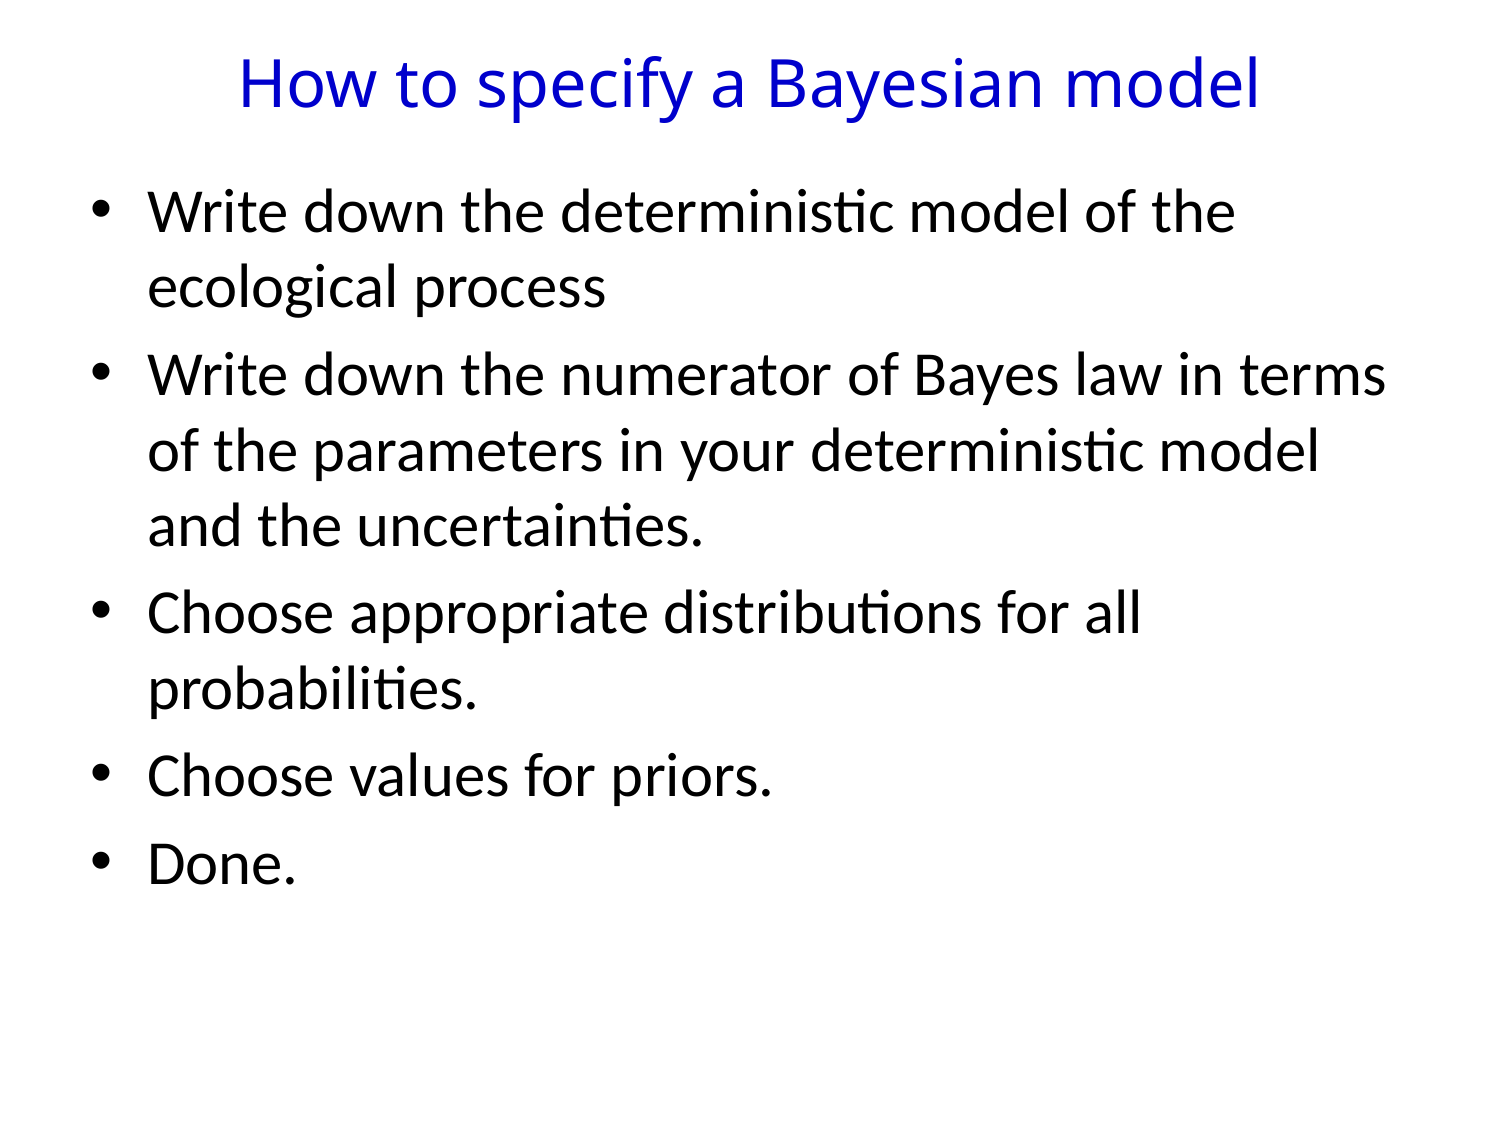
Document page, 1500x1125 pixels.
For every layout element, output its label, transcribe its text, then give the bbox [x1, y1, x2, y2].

list Write down the deterministic model of the ecological process Write down the numerator of Bayes law in terms of the parameters in your deterministic model and the uncertainties. Choose appropriate distributions for all probabilities. Choose values for priors. Done. [75, 162, 1425, 905]
title How to specify a Bayesian model [75, 0, 1425, 162]
